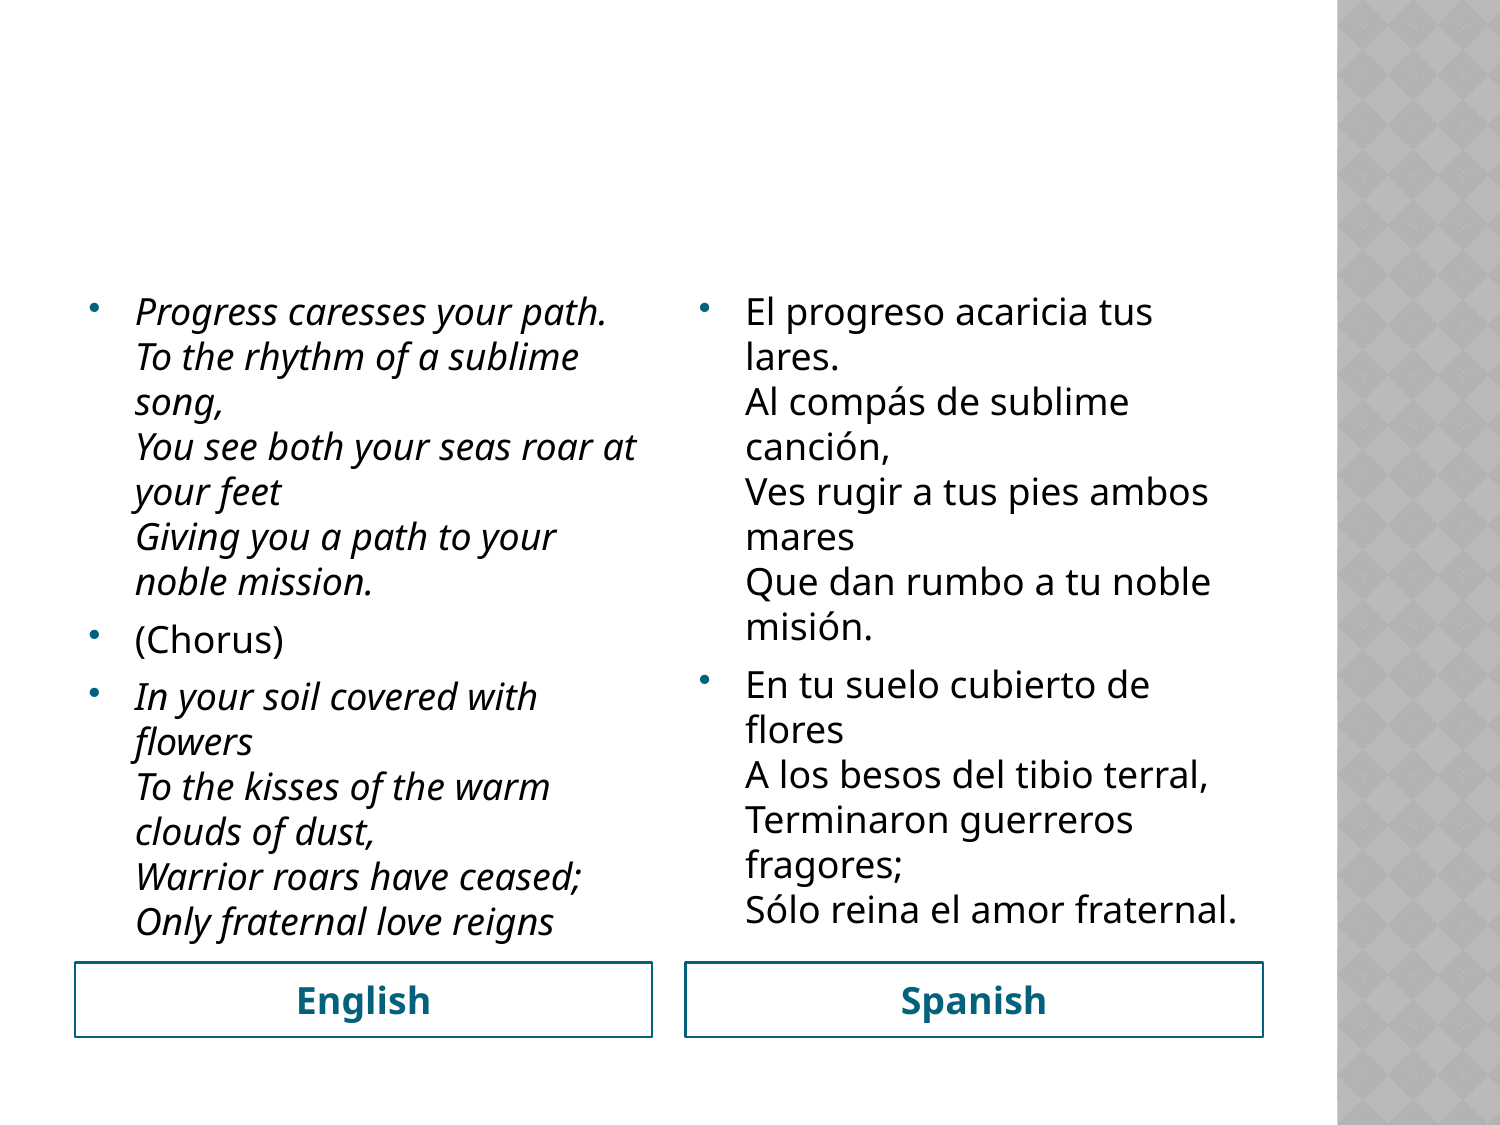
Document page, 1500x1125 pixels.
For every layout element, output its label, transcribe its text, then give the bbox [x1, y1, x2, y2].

list El progreso acaricia tus lares. Al compás de sublime canción, Ves rugir a tus pies ambos mares Que dan rumbo a tu noble misión. En tu suelo cubierto de flores A los besos del tibio terral, Terminaron guerreros fragores; Sólo reina el amor fraternal. [685, 280, 1263, 956]
list Spanish [684, 961, 1264, 1038]
list Progress caresses your path. To the rhythm of a sublime song, You see both your seas roar at your feet Giving you a path to your noble mission. (Chorus) In your soil covered with flowers To the kisses of the warm clouds of dust, Warrior roars have ceased; Only fraternal love reigns [75, 280, 653, 956]
list English [74, 961, 653, 1038]
